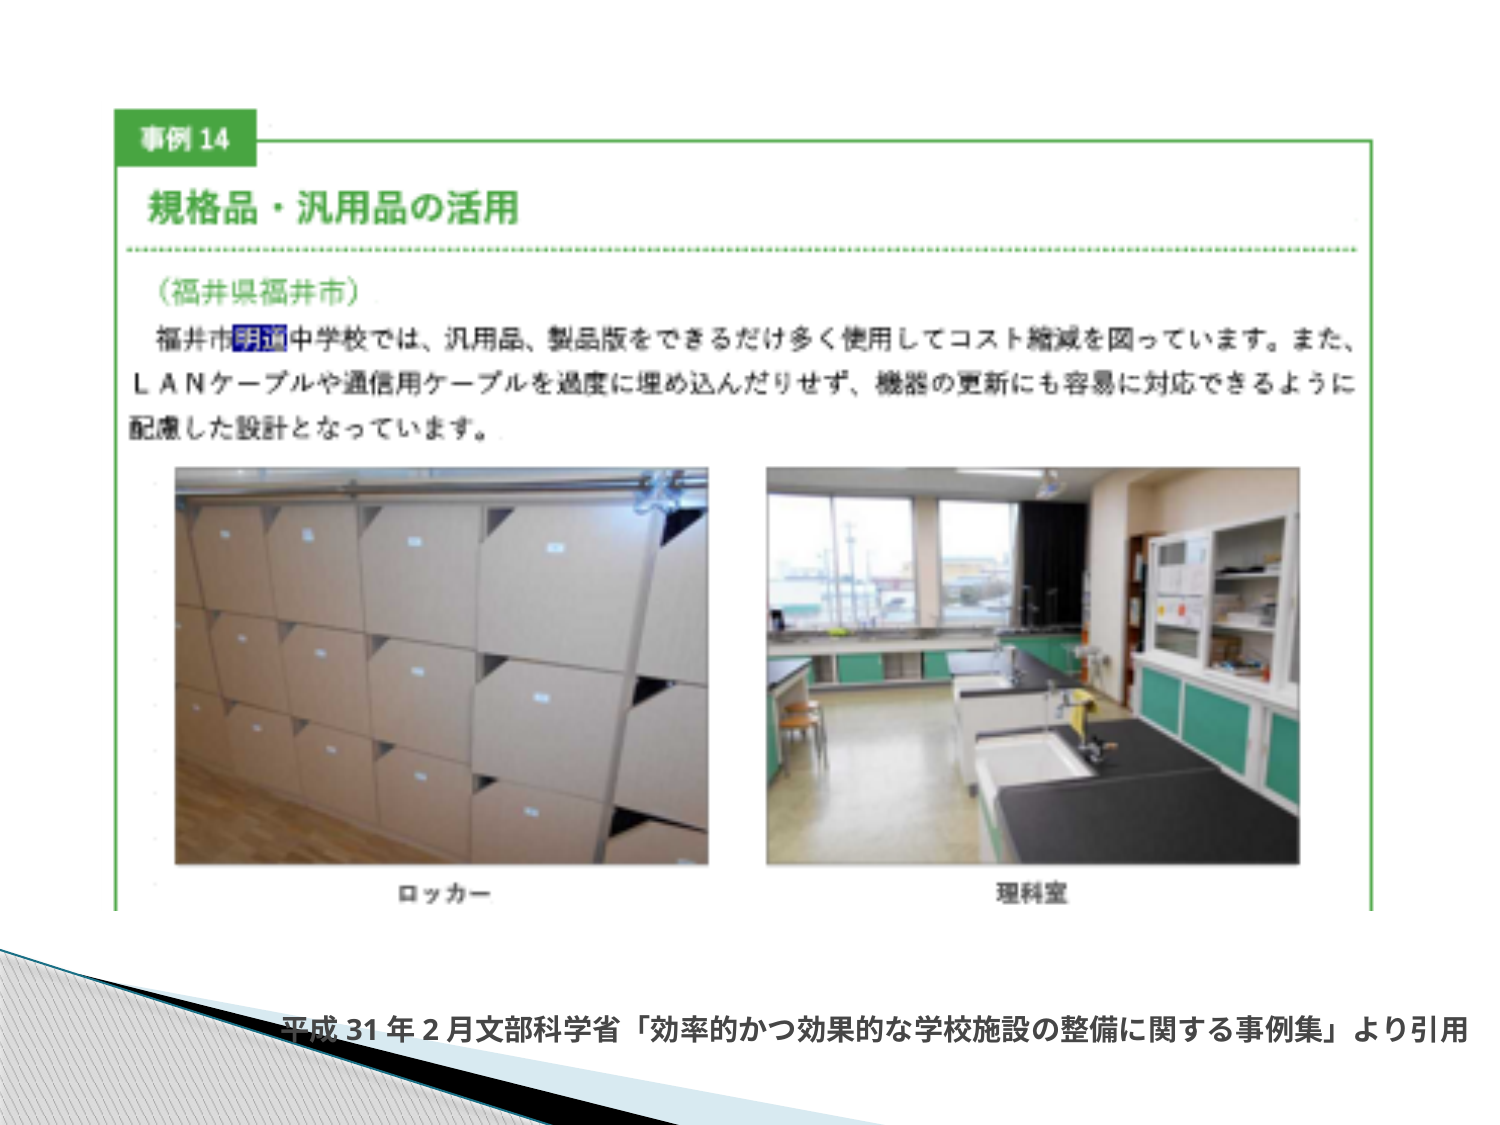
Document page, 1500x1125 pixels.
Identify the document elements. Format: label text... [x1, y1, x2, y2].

title 平成31年2月文部科学省「効率的かつ効果的な学校施設の整備に関する事例集」より引用 [265, 999, 1500, 1058]
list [100, 101, 1392, 912]
